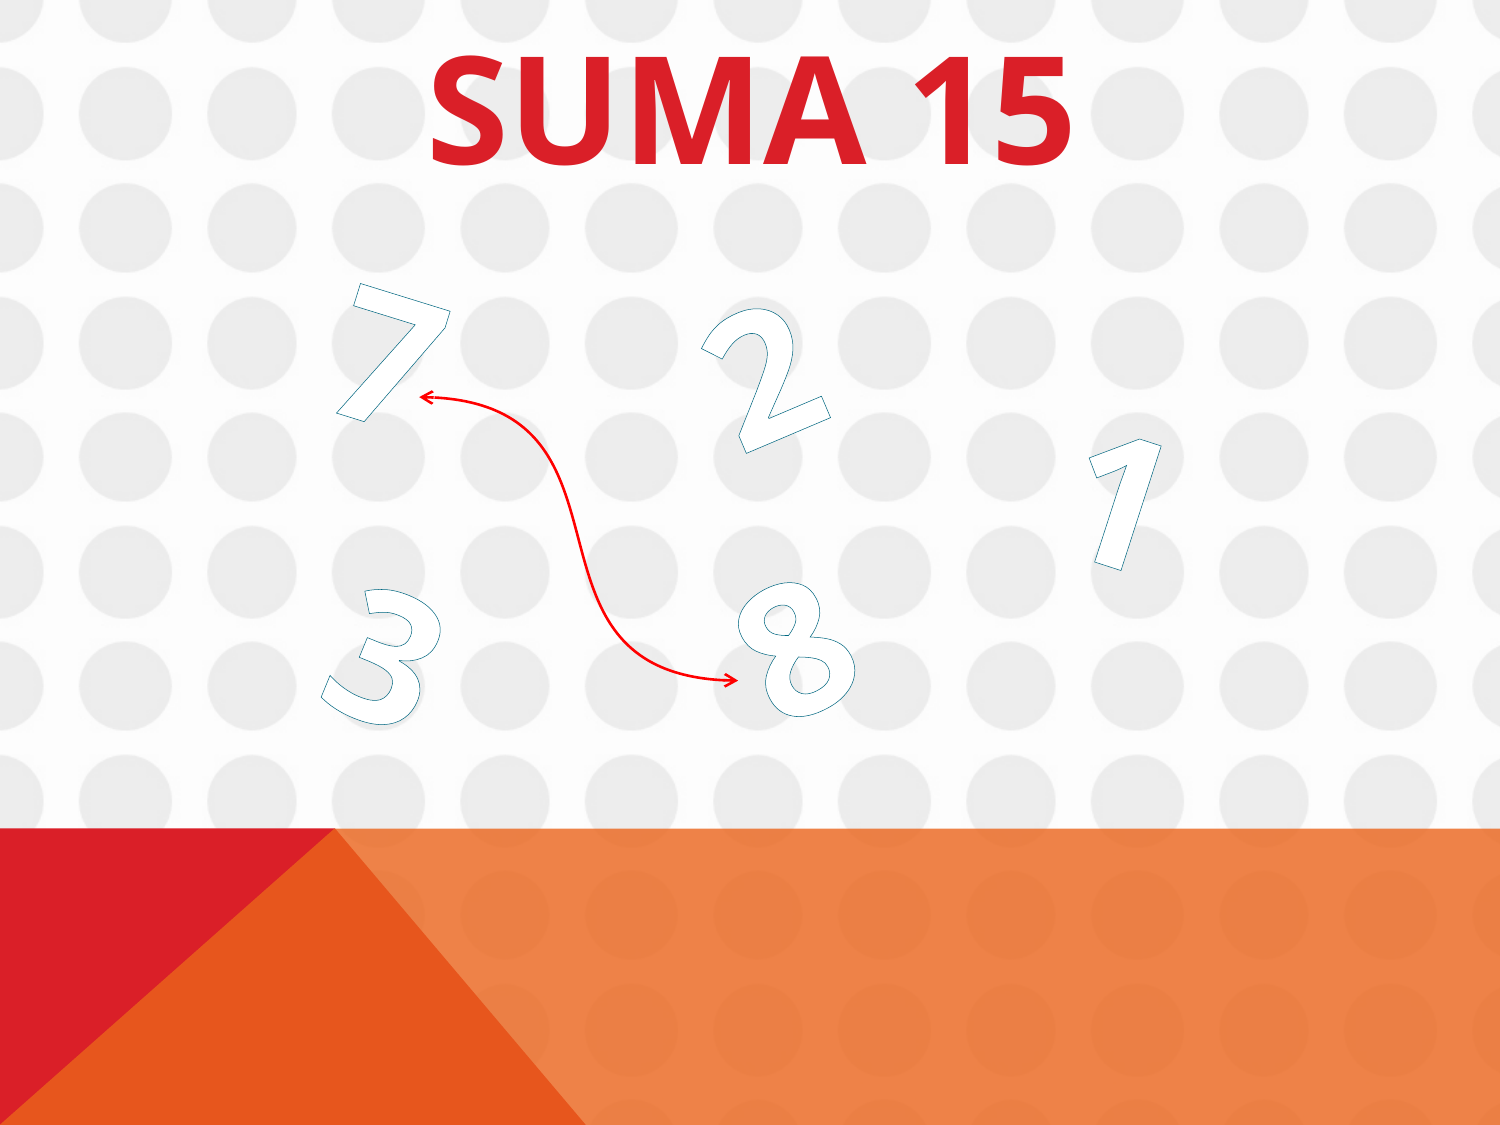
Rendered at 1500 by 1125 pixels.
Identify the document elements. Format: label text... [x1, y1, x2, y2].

text_box 7 [194, 190, 584, 484]
text_box 3 [267, 511, 464, 792]
text_box 1 [983, 349, 1260, 639]
text_box 2 [650, 233, 868, 503]
title Suma 15 [135, 60, 1369, 150]
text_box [418, 396, 739, 681]
text_box 8 [704, 491, 935, 792]
